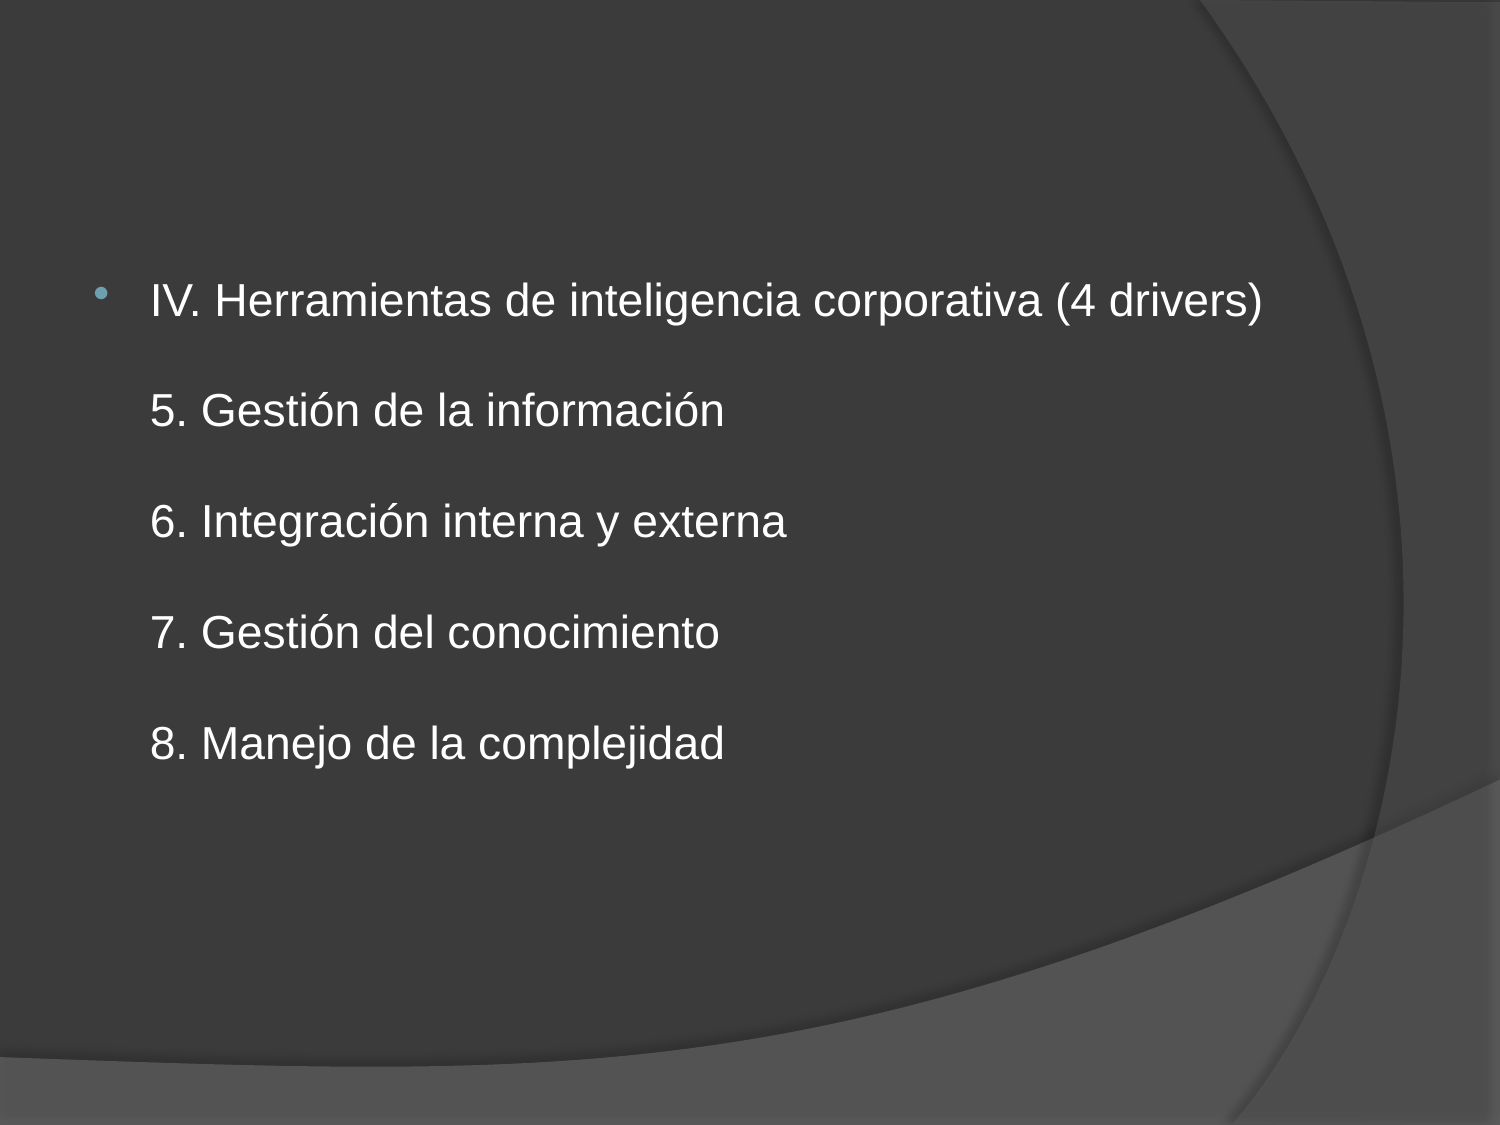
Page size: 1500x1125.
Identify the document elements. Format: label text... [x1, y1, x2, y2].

list IV. Herramientas de inteligencia corporativa (4 drivers) 5. Gestión de la información 6. Integración interna y externa 7. Gestión del conocimiento 8. Manejo de la complejidad [75, 262, 1300, 1005]
